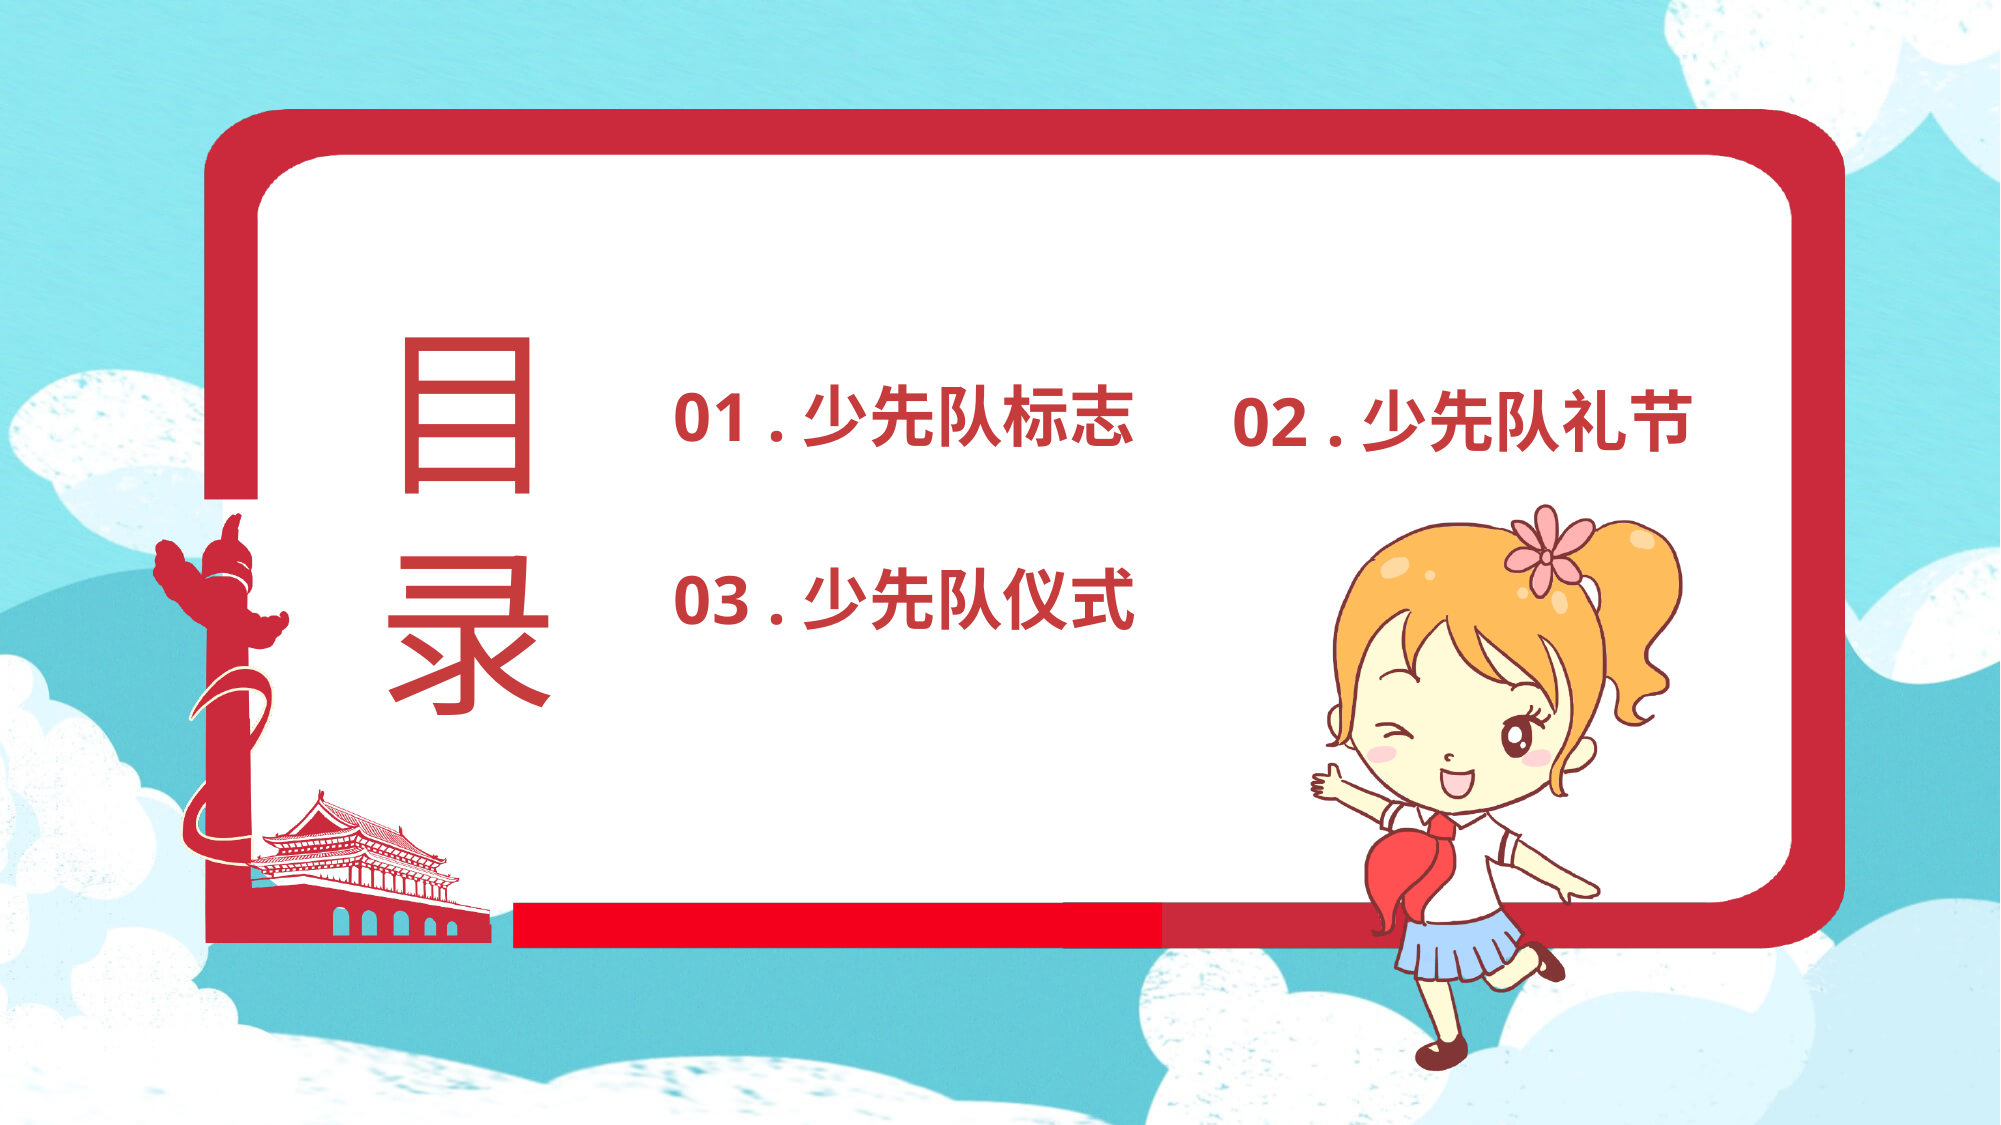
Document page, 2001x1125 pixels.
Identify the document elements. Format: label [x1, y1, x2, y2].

text_box [345, 289, 1826, 750]
picture [0, 0, 2000, 1125]
text_box [126, 84, 1872, 971]
